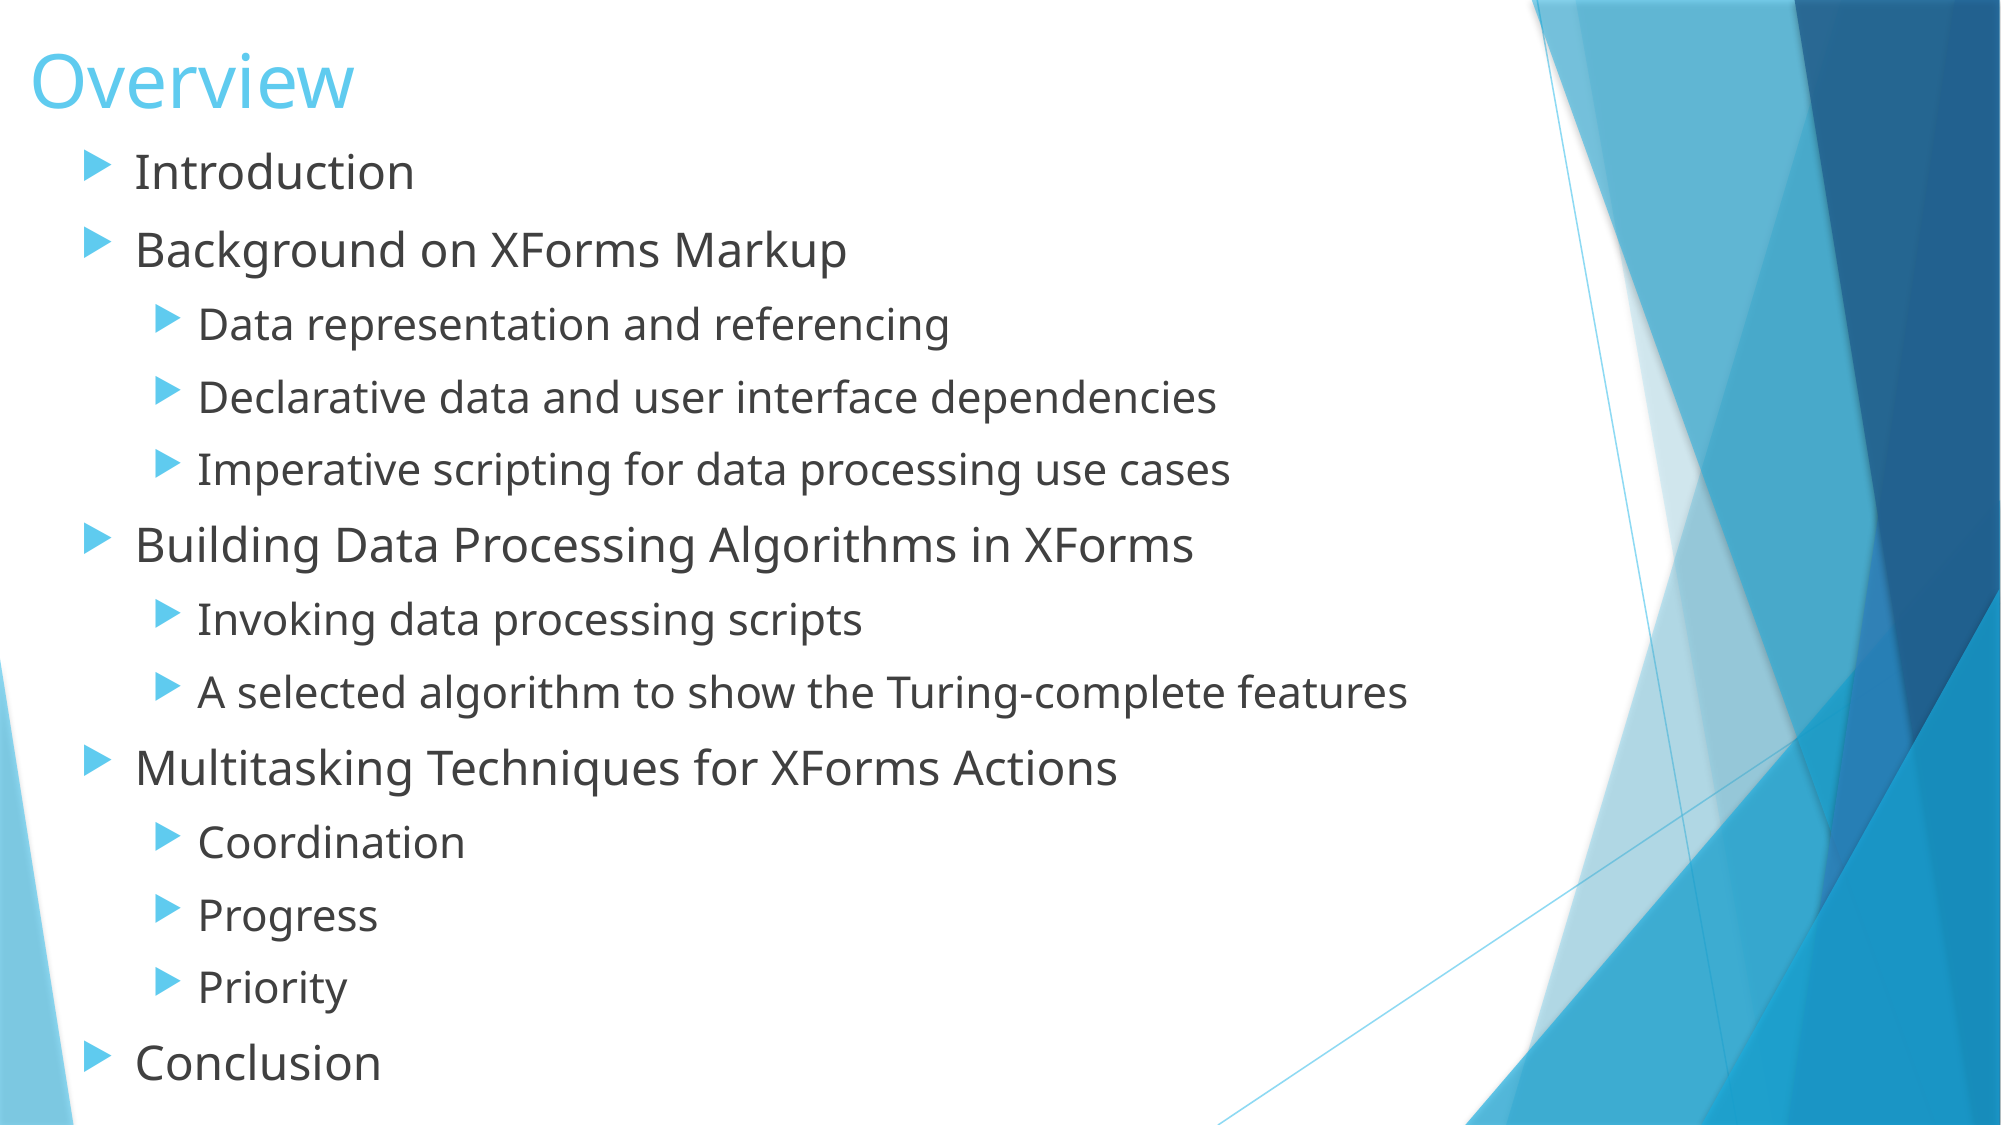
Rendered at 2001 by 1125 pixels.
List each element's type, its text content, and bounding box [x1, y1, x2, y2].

title Overview [14, 25, 1522, 134]
list Introduction Background on XForms Markup Data representation and referencing Declarative data and user interface dependencies Imperative scripting for data processing use cases Building Data Processing Algorithms in XForms Invoking data processing scripts A selected algorithm to show the Turing-complete features Multitasking Techniques for XForms Actions Coordination Progress Priority Conclusion [65, 133, 1560, 1100]
